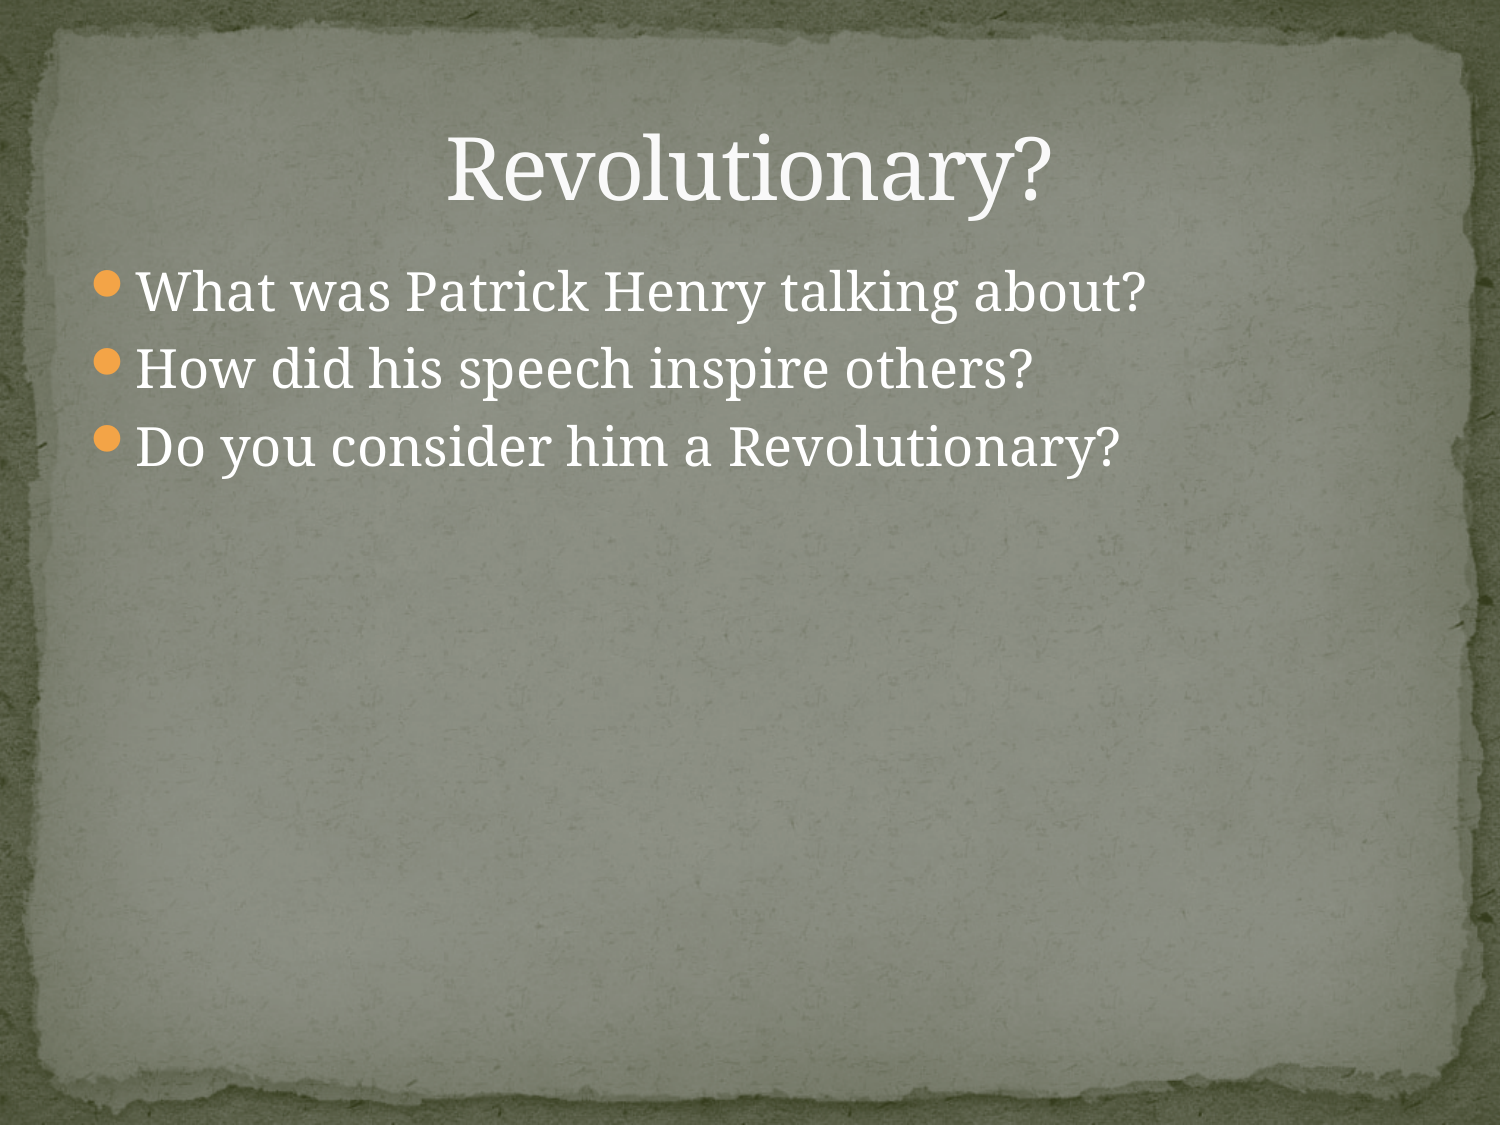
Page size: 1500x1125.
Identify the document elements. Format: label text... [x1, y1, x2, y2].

list What was Patrick Henry talking about? How did his speech inspire others? Do you consider him a Revolutionary? [75, 249, 1425, 1000]
title Revolutionary? [74, 24, 1425, 225]
